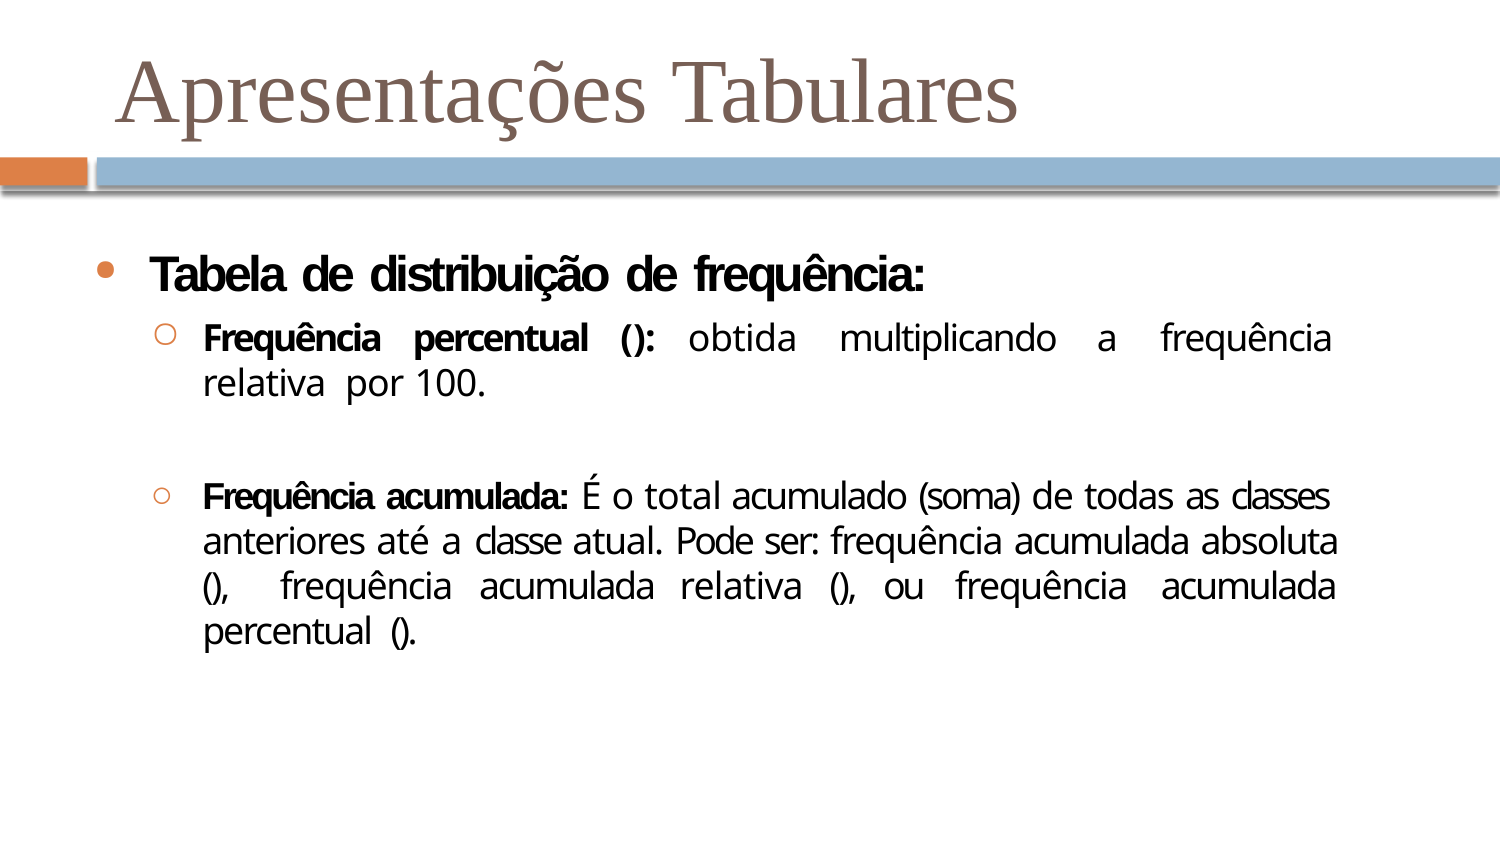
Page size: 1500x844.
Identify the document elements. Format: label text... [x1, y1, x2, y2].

title Apresentações Tabulares [112, 28, 1027, 172]
picture [0, 156, 1500, 203]
